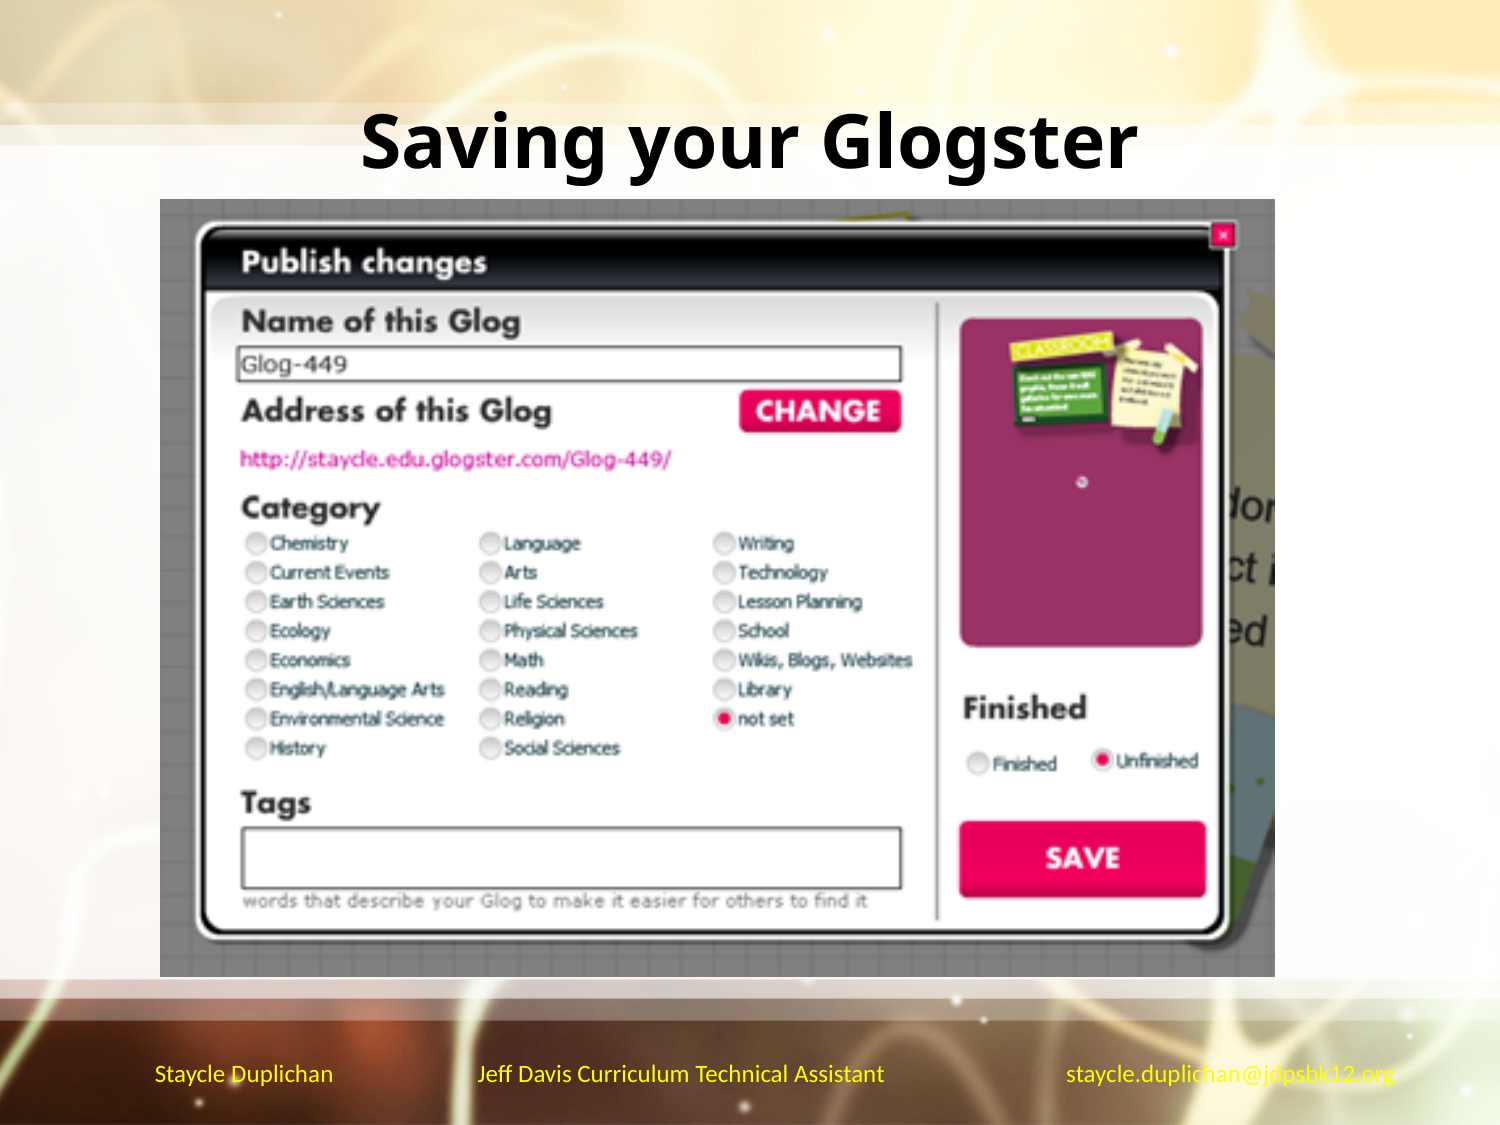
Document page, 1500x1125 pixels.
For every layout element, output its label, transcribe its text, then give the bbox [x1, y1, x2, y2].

title Saving your Glogster [75, 45, 1425, 233]
picture [0, 0, 1500, 1125]
footer Staycle Duplichan Jeff Davis Curriculum Technical Assistant staycle.duplichan@jdpsbk12.org [50, 1042, 1500, 1103]
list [159, 199, 1276, 977]
